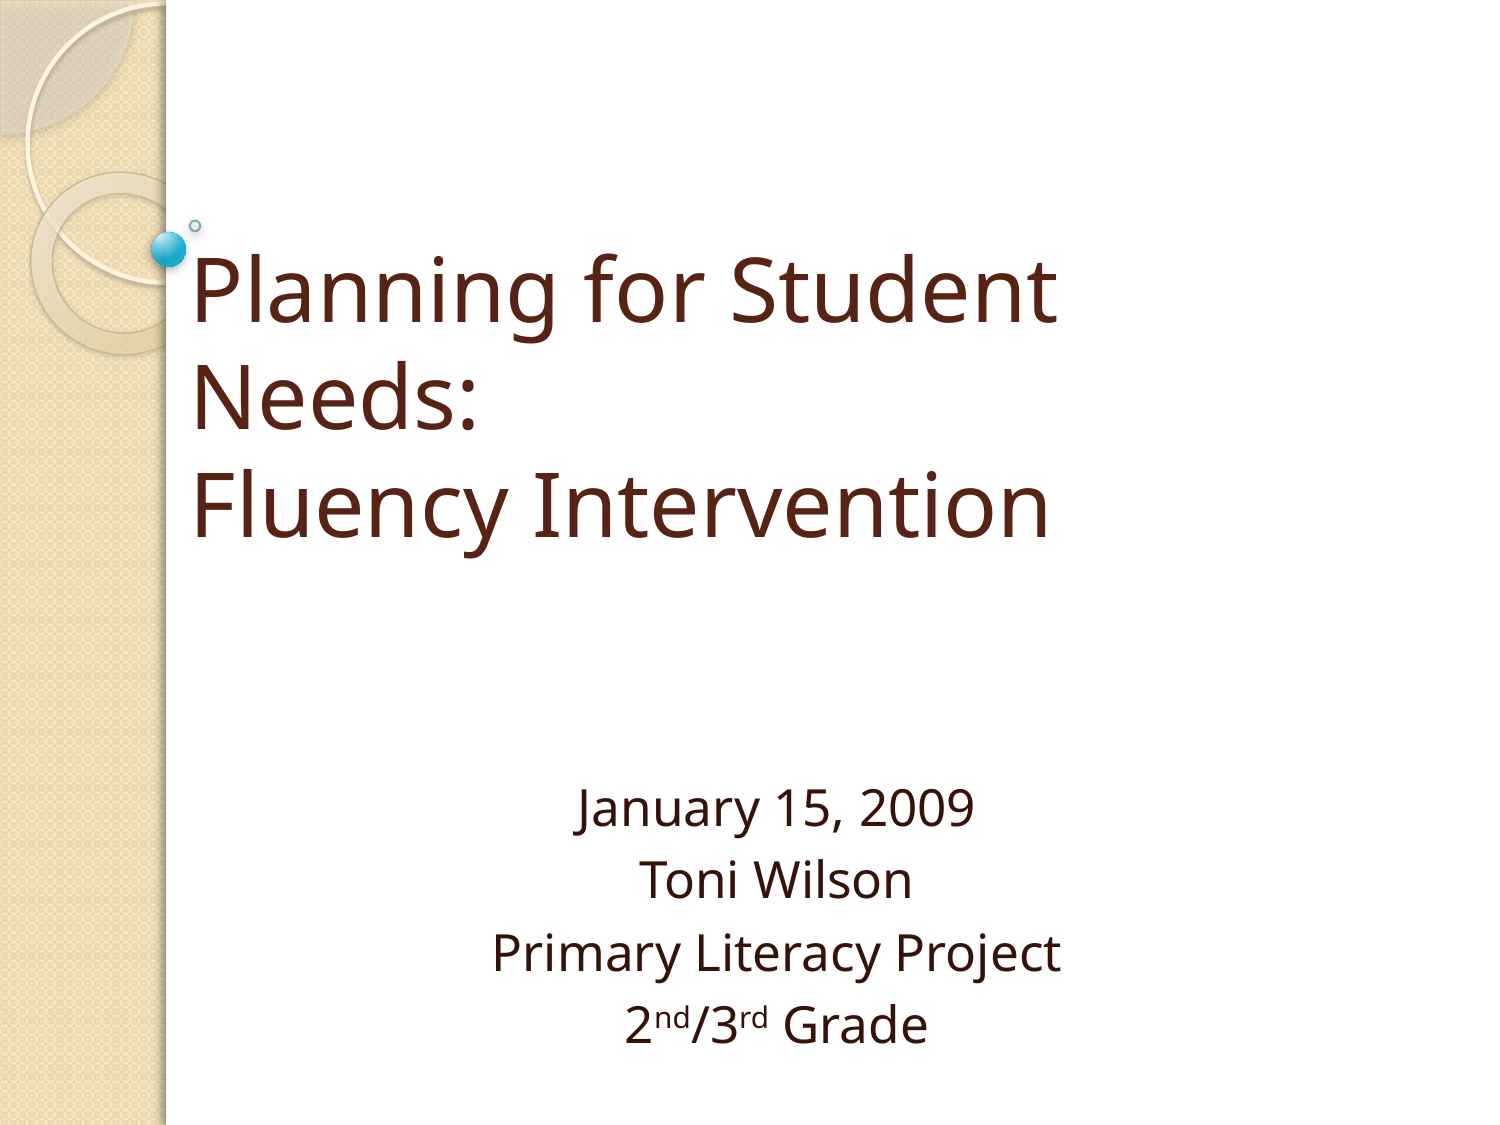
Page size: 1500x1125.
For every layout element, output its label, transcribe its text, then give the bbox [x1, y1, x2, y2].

subtitle January 15, 2009 Toni Wilson Primary Literacy Project 2nd/3rd Grade [249, 774, 1301, 1063]
title Planning for Student Needs: Fluency Intervention [174, 50, 1338, 563]
